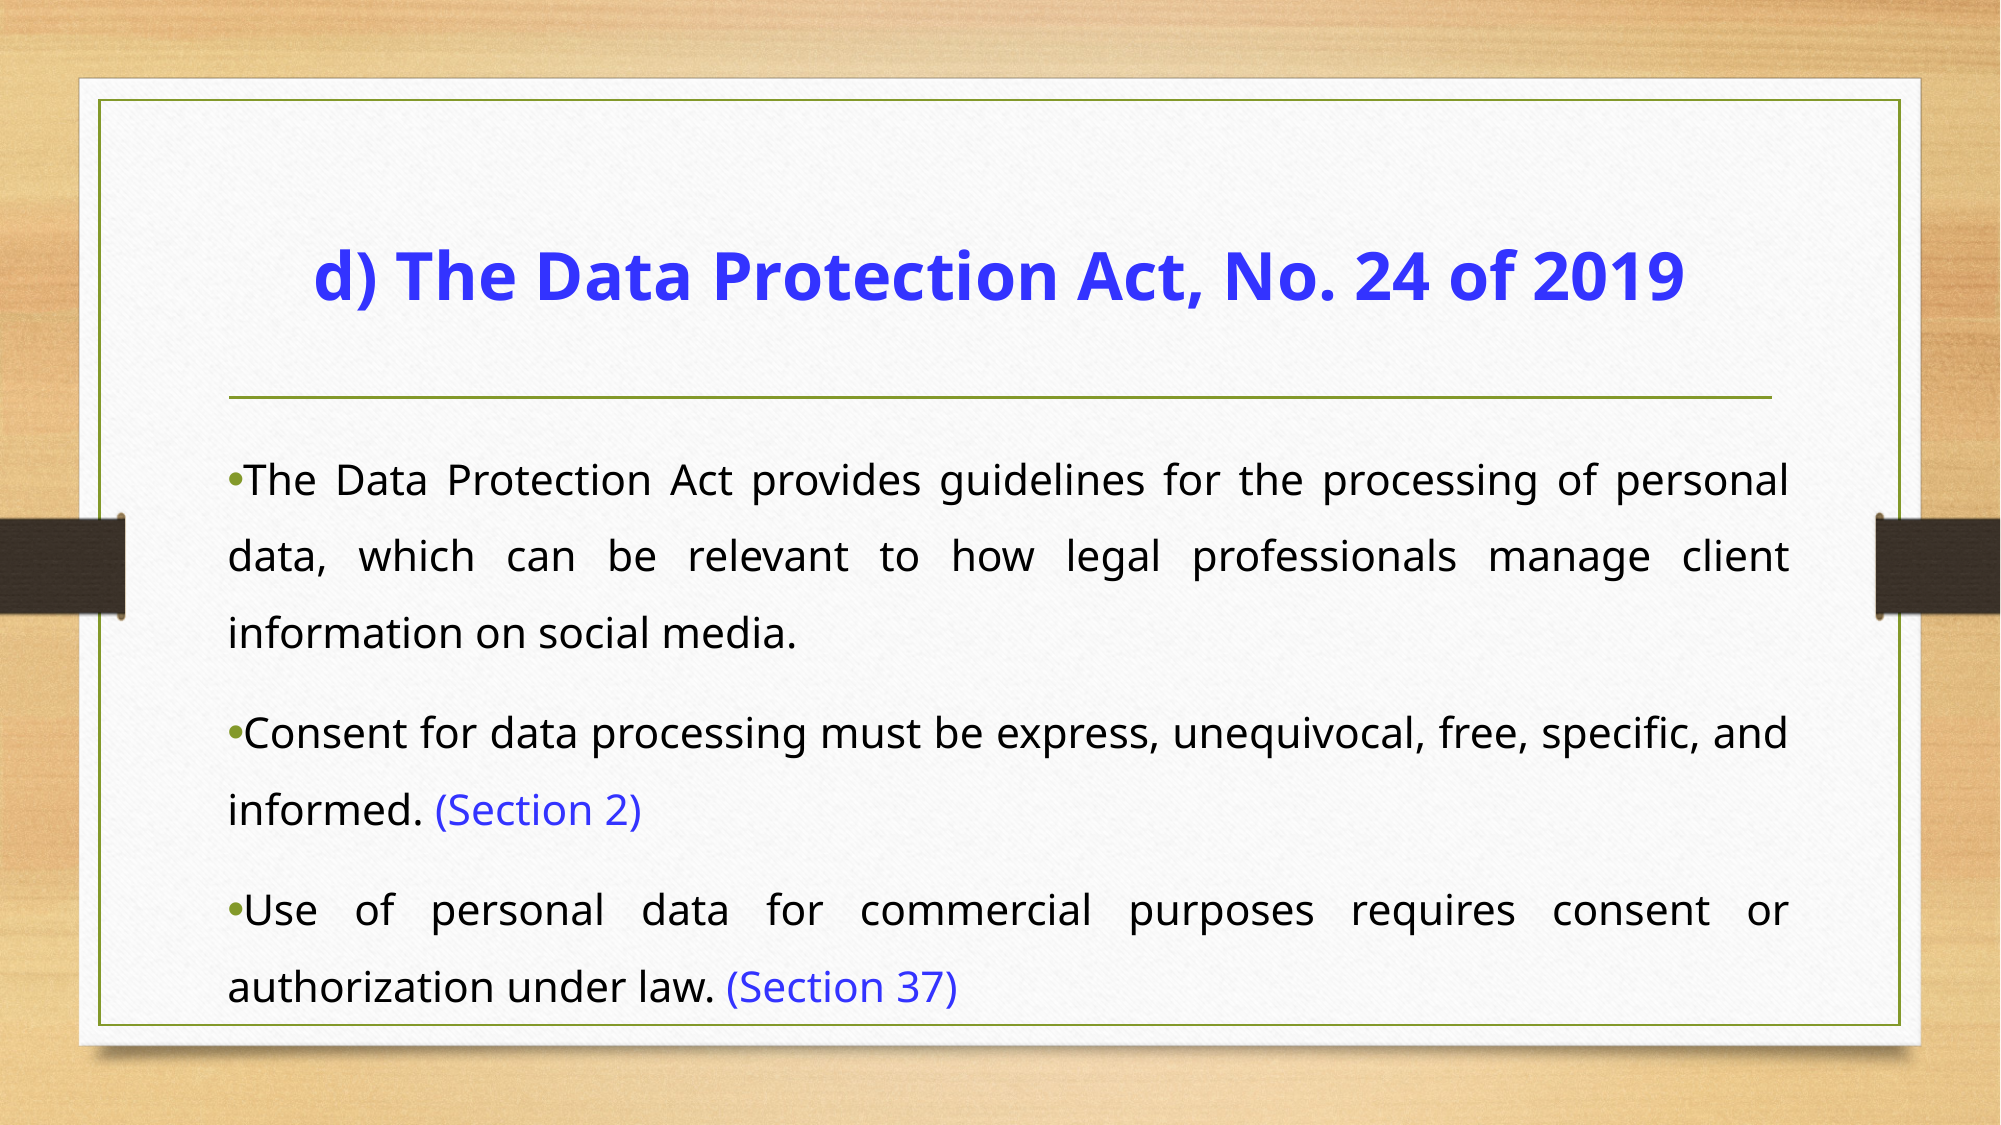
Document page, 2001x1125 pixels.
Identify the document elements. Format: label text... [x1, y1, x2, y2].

title d) The Data Protection Act, No. 24 of 2019 [212, 172, 1788, 375]
picture [0, 0, 2001, 1125]
list The Data Protection Act provides guidelines for the processing of personal data, which can be relevant to how legal professionals manage client information on social media. Consent for data processing must be express, unequivocal, free, specific, and informed. (Section 2) Use of personal data for commercial purposes requires consent or authorization under law. (Section 37) [212, 419, 1805, 1023]
